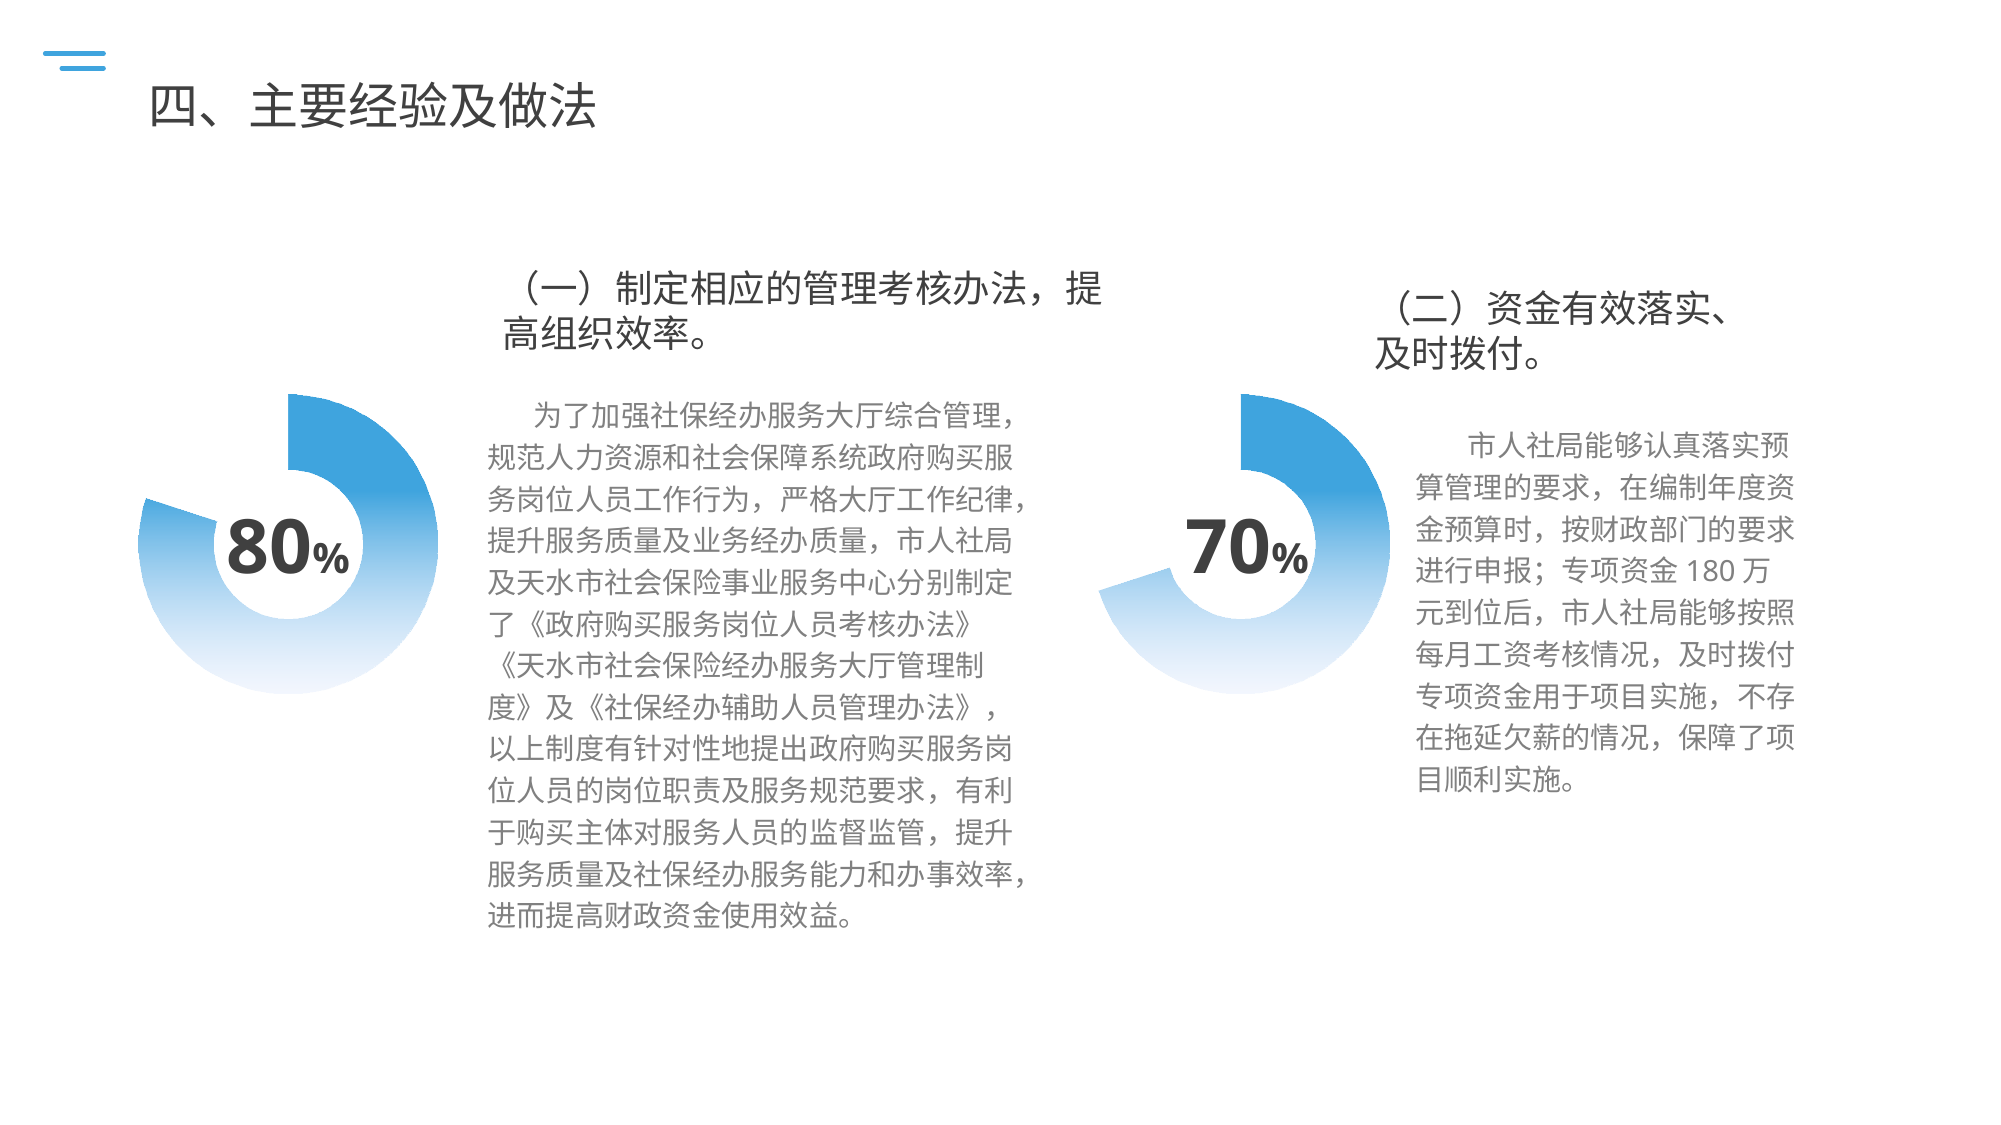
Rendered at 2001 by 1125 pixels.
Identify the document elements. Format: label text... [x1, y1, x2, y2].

chart [1056, 388, 1426, 700]
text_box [45, 53, 104, 69]
text_box 为了加强社保经办服务大厅综合管理，规范人力资源和社会保障系统政府购买服务岗位人员工作行为，严格大厅工作纪律，提升服务质量及业务经办质量，市人社局及天水市社会保险事业服务中心分别制定了《政府购买服务岗位人员考核办法》《天水市社会保险经办服务大厅管理制度》及《社保经办辅助人员管理办法》，以上制度有针对性地提出政府购买服务岗位人员的岗位职责及服务规范要求，有利于购买主体对服务人员的监督监管，提升服务质量及社保经办服务能力和办事效率，进而提高财政资金使用效益。 [472, 383, 1035, 669]
text_box （二）资金有效落实、及时拨付。 [1359, 277, 1792, 383]
text_box 市人社局能够认真落实预算管理的要求，在编制年度资金预算时，按财政部门的要求进行申报；专项资金180万元到位后，市人社局能够按照每月工资考核情况，及时拨付专项资金用于项目实施，不存在拖延欠薪的情况，保障了项目顺利实施。 [1400, 413, 1816, 906]
text_box （一）制定相应的管理考核办法，提高组织效率。 [487, 257, 1135, 331]
chart [103, 388, 473, 700]
text_box 四、主要经验及做法 [133, 66, 670, 142]
